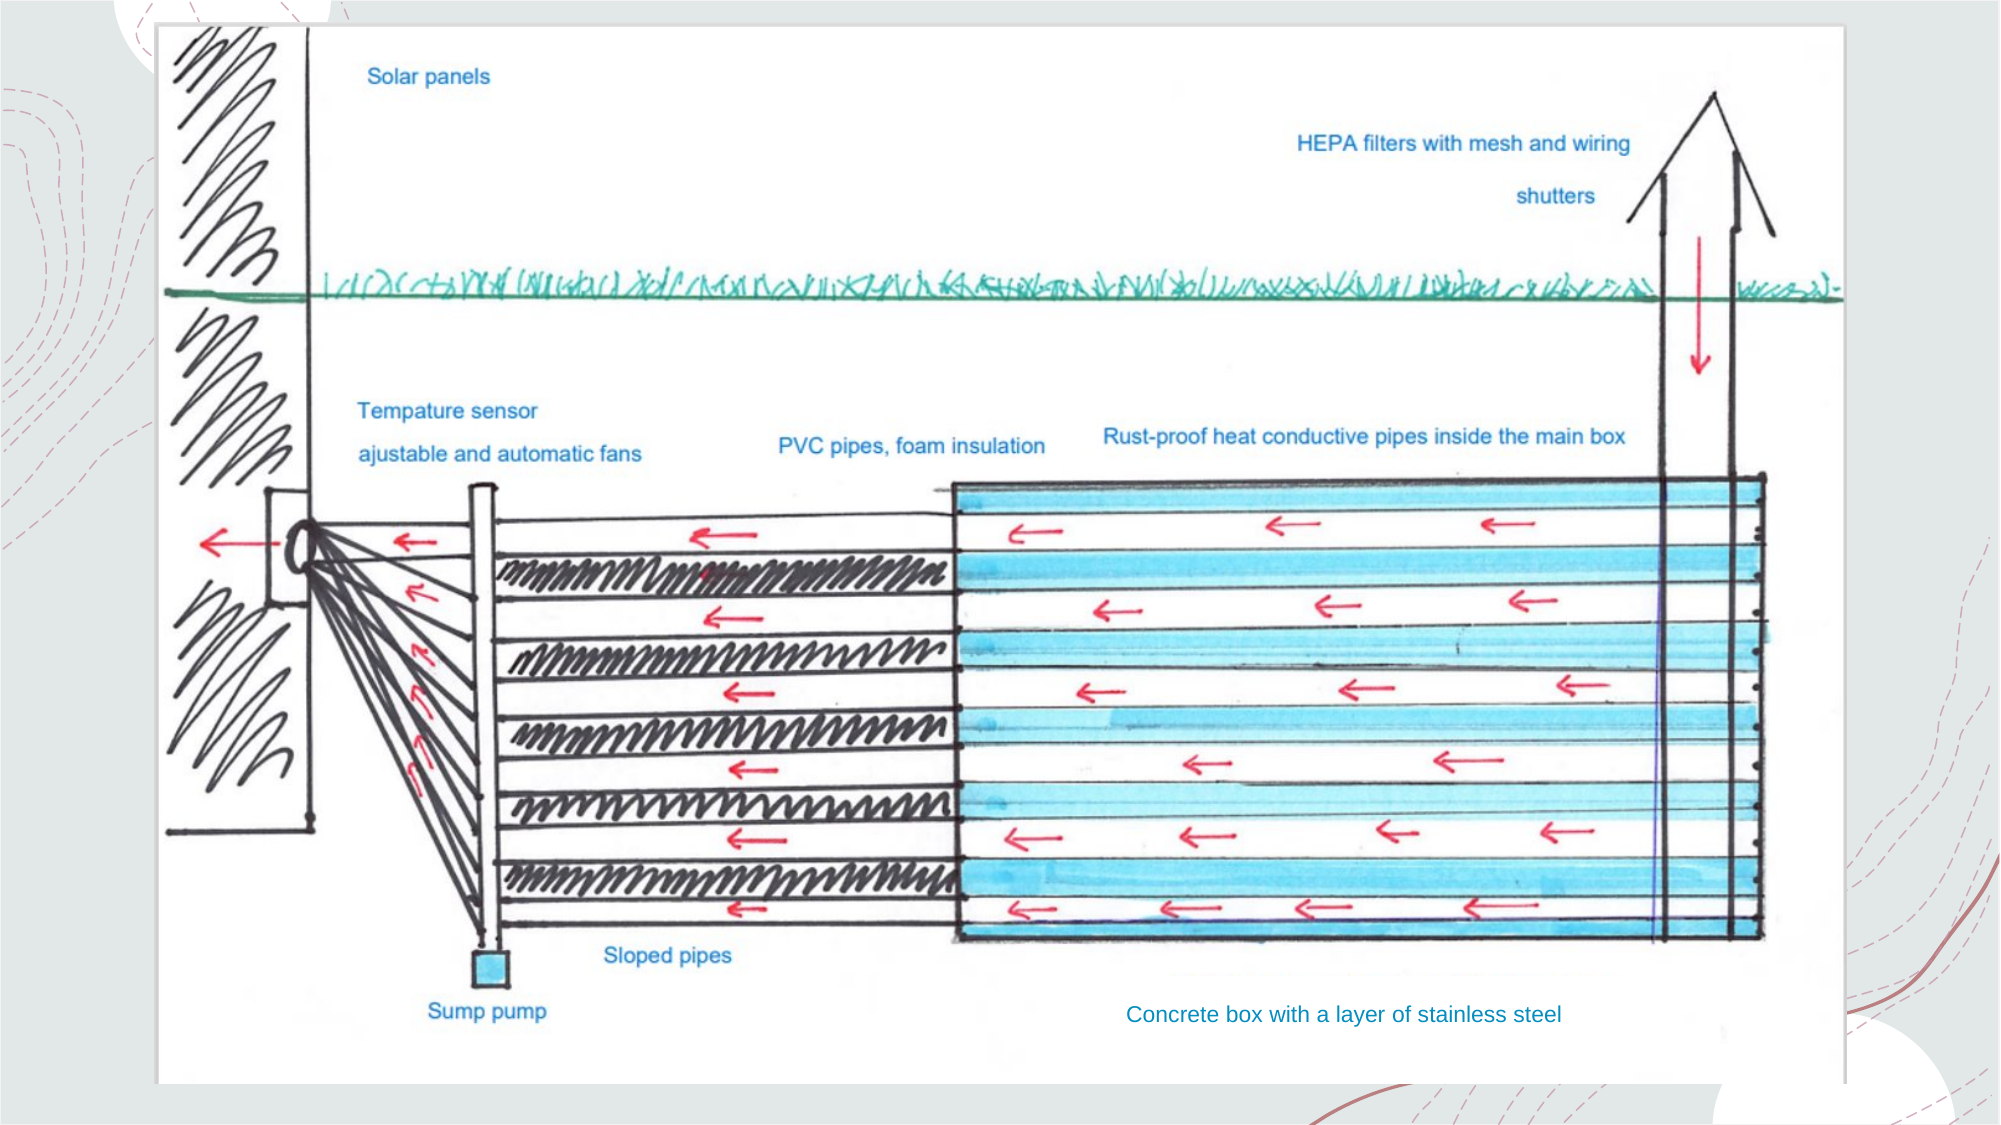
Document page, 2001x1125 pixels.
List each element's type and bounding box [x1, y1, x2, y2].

picture [153, 22, 1847, 1085]
